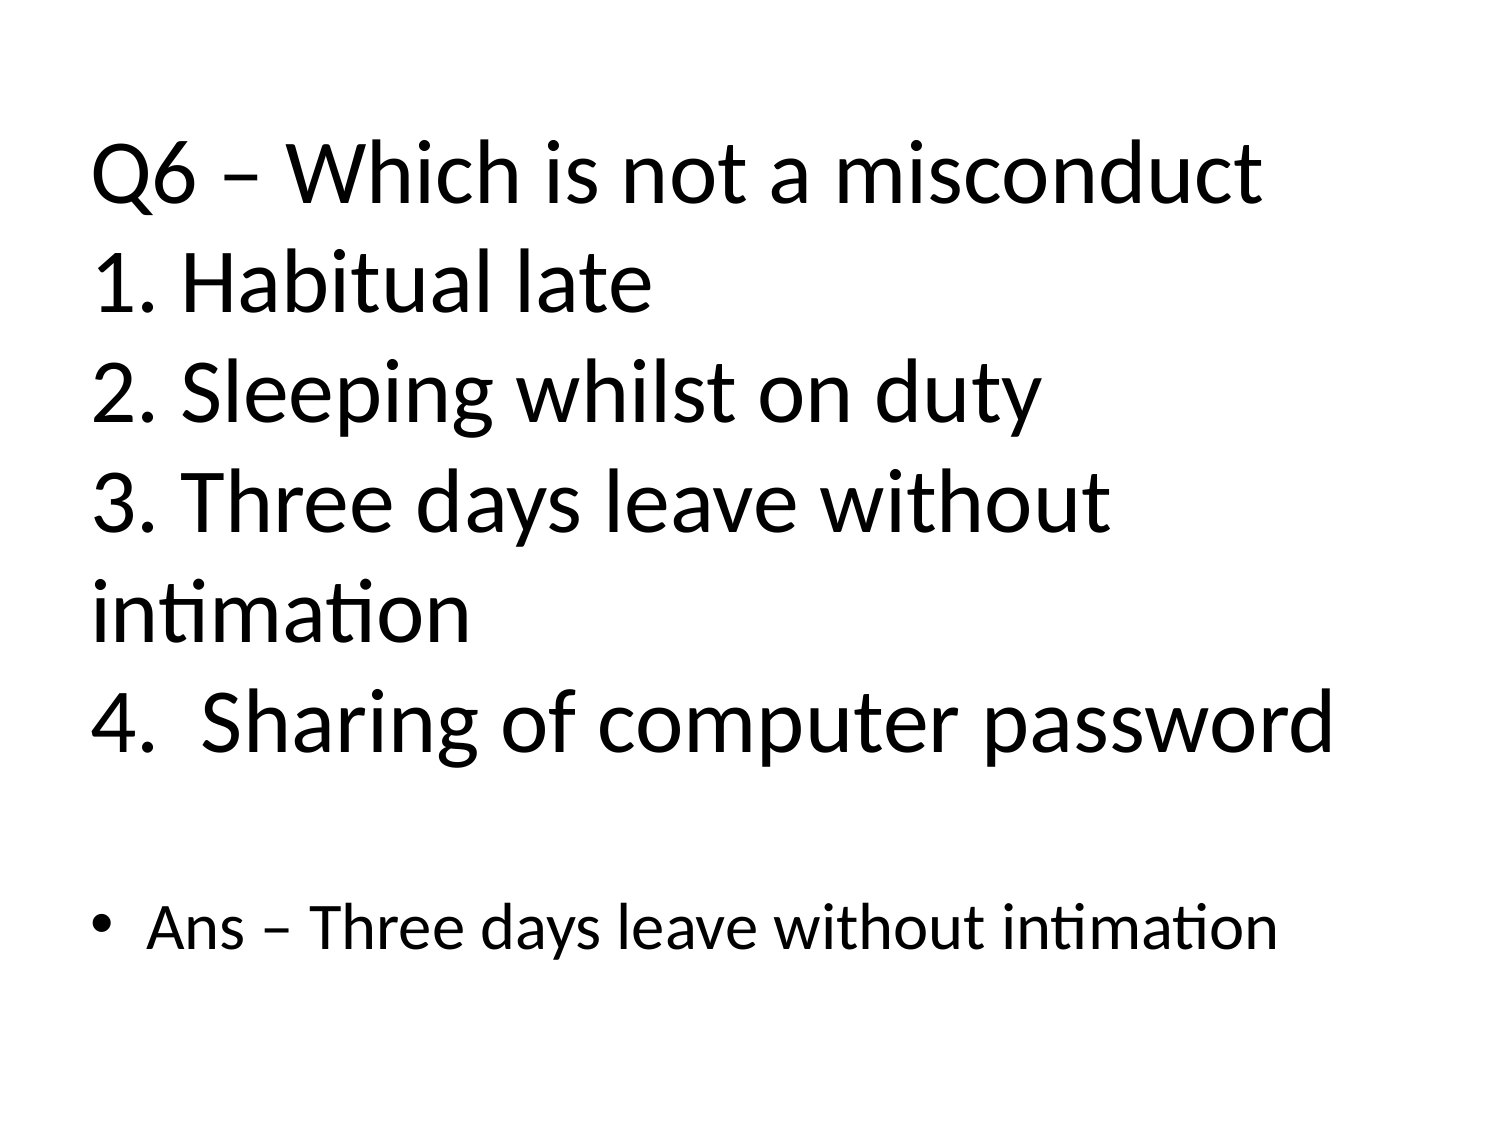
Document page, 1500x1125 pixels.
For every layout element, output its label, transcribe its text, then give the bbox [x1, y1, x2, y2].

title Q6 – Which is not a misconduct 1. Habitual late 2. Sleeping whilst on duty 3. Three days leave without intimation 4. Sharing of computer password [75, 45, 1425, 838]
list Ans – Three days leave without intimation [75, 875, 1425, 1005]
